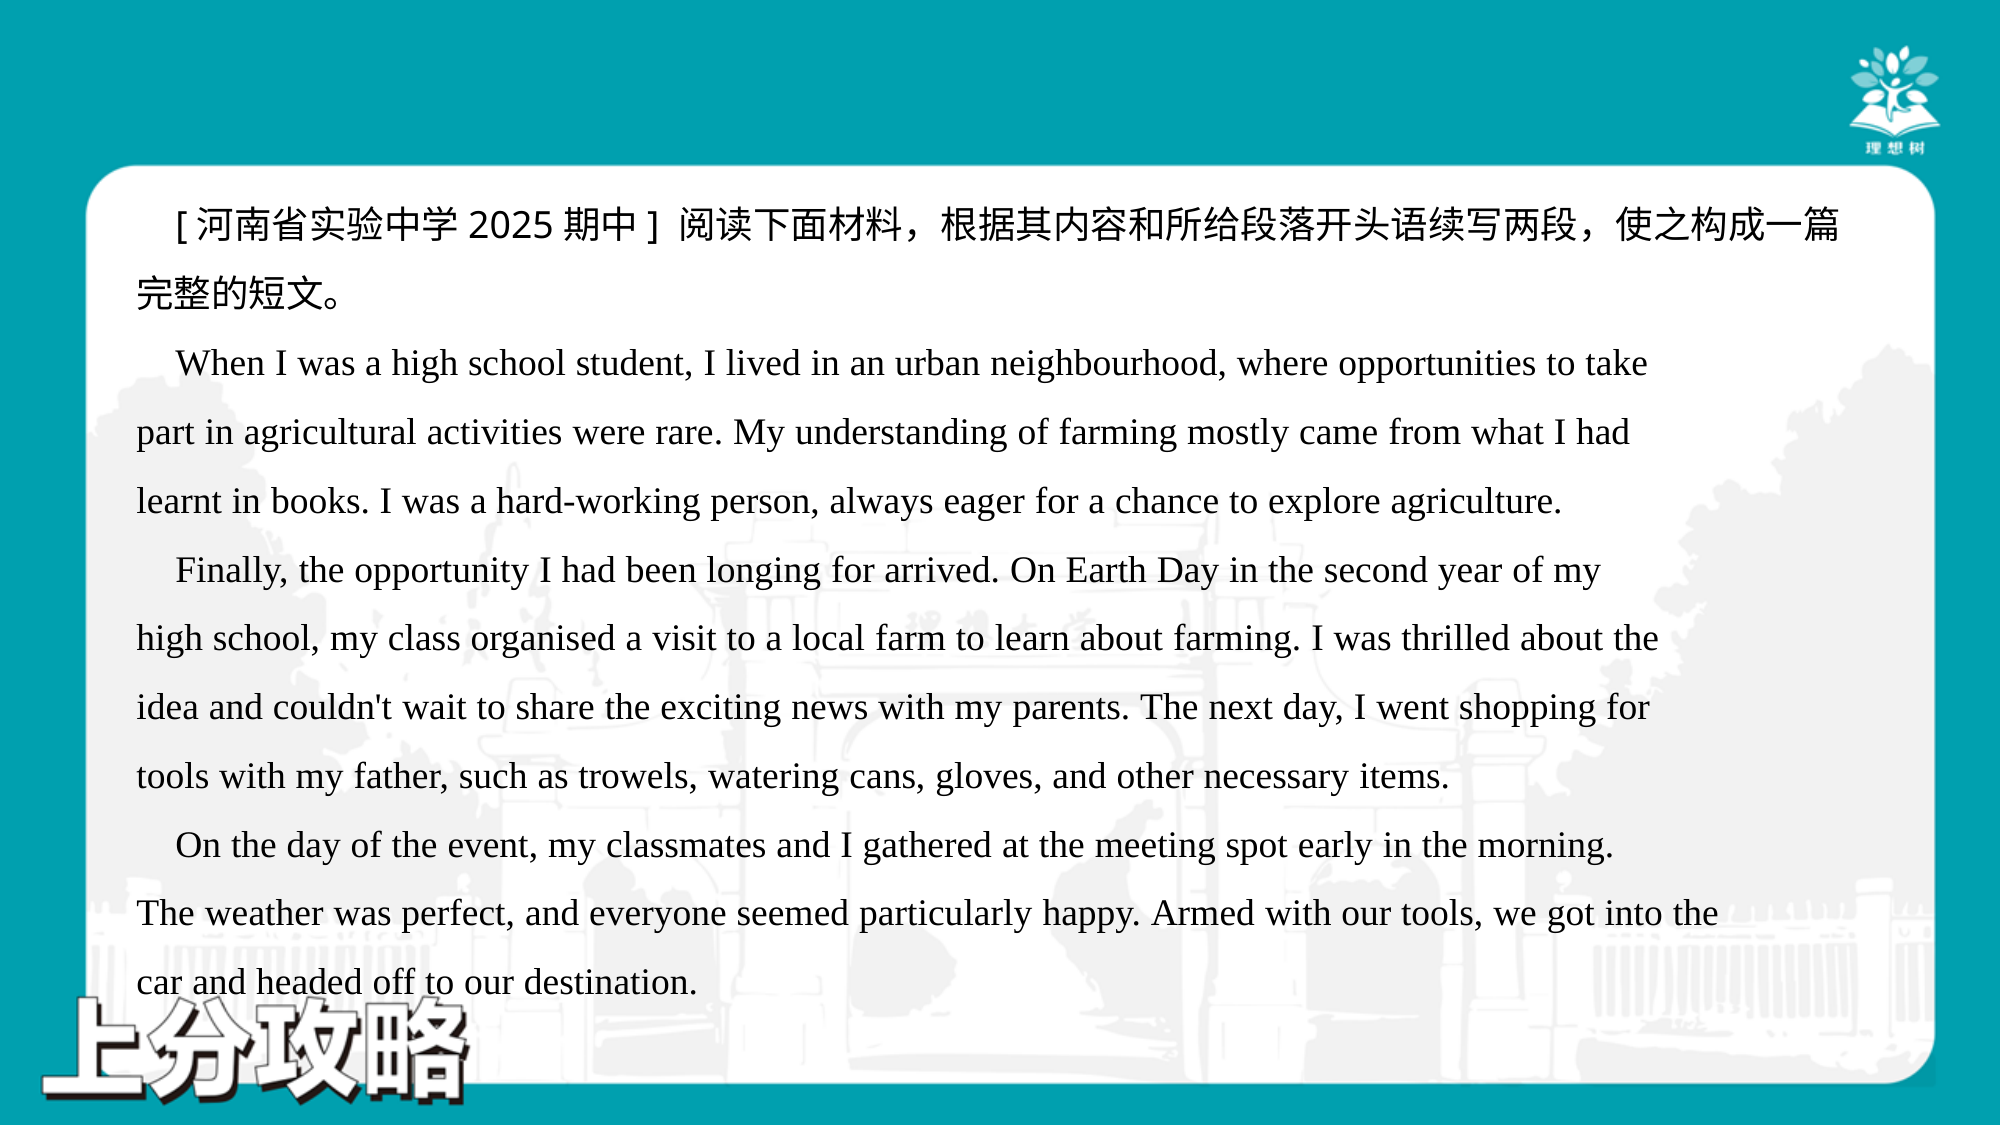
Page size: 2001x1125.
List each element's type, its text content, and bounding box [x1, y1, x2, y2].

picture [0, 0, 2000, 1125]
text_box [河南省实验中学2025期中] 阅读下面材料，根据其内容和所给段落开头语续写两段，使之构成一篇 完整的短文。 When I was a high school student, I lived in an urban neighbourhood, where opportunities to take part in agricultural activities were rare. My understanding of farming mostly came from what I had learnt in books. I was a hard-working person, always eager for a chance to explore agriculture. Finally, the opportunity I had been longing for arrived. On Earth Day in the second year of my high school, my class organised a visit to a local farm to learn about farming. I was thrilled about the idea and couldn't wait to share the exciting news with my parents. The next day, I went shopping for tools with my father, such as trowels, watering cans, gloves, and other necessary items. On the day of the event, my classmates and I gathered at the meeting spot early in the morning. The weather was perfect, and everyone seemed particularly happy. Armed with our tools, we got into the car and headed off to our destination. [136, 177, 1865, 934]
